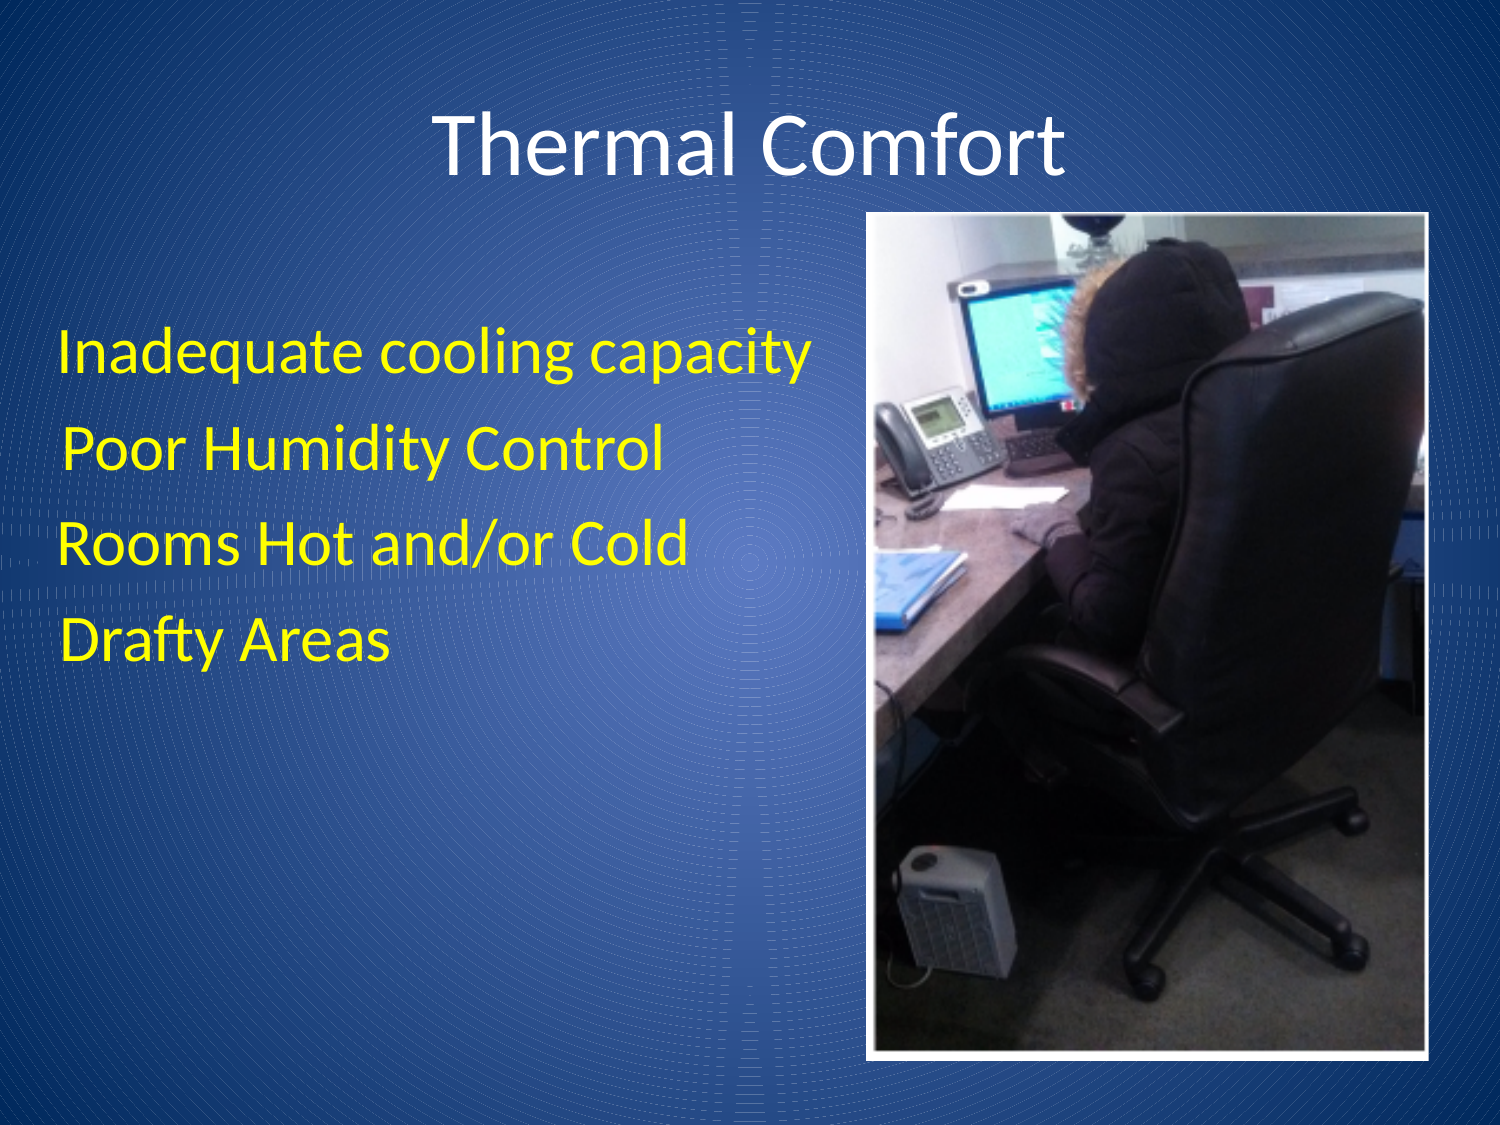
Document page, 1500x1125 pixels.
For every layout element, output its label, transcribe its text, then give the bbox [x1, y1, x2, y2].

text_box Rooms Hot and/or Cold [42, 491, 707, 587]
text_box Drafty Areas [44, 587, 408, 683]
picture [865, 212, 1429, 1061]
text_box Poor Humidity Control [46, 395, 682, 491]
text_box Inadequate cooling capacity [41, 299, 828, 395]
title Thermal Comfort [75, 45, 1425, 233]
